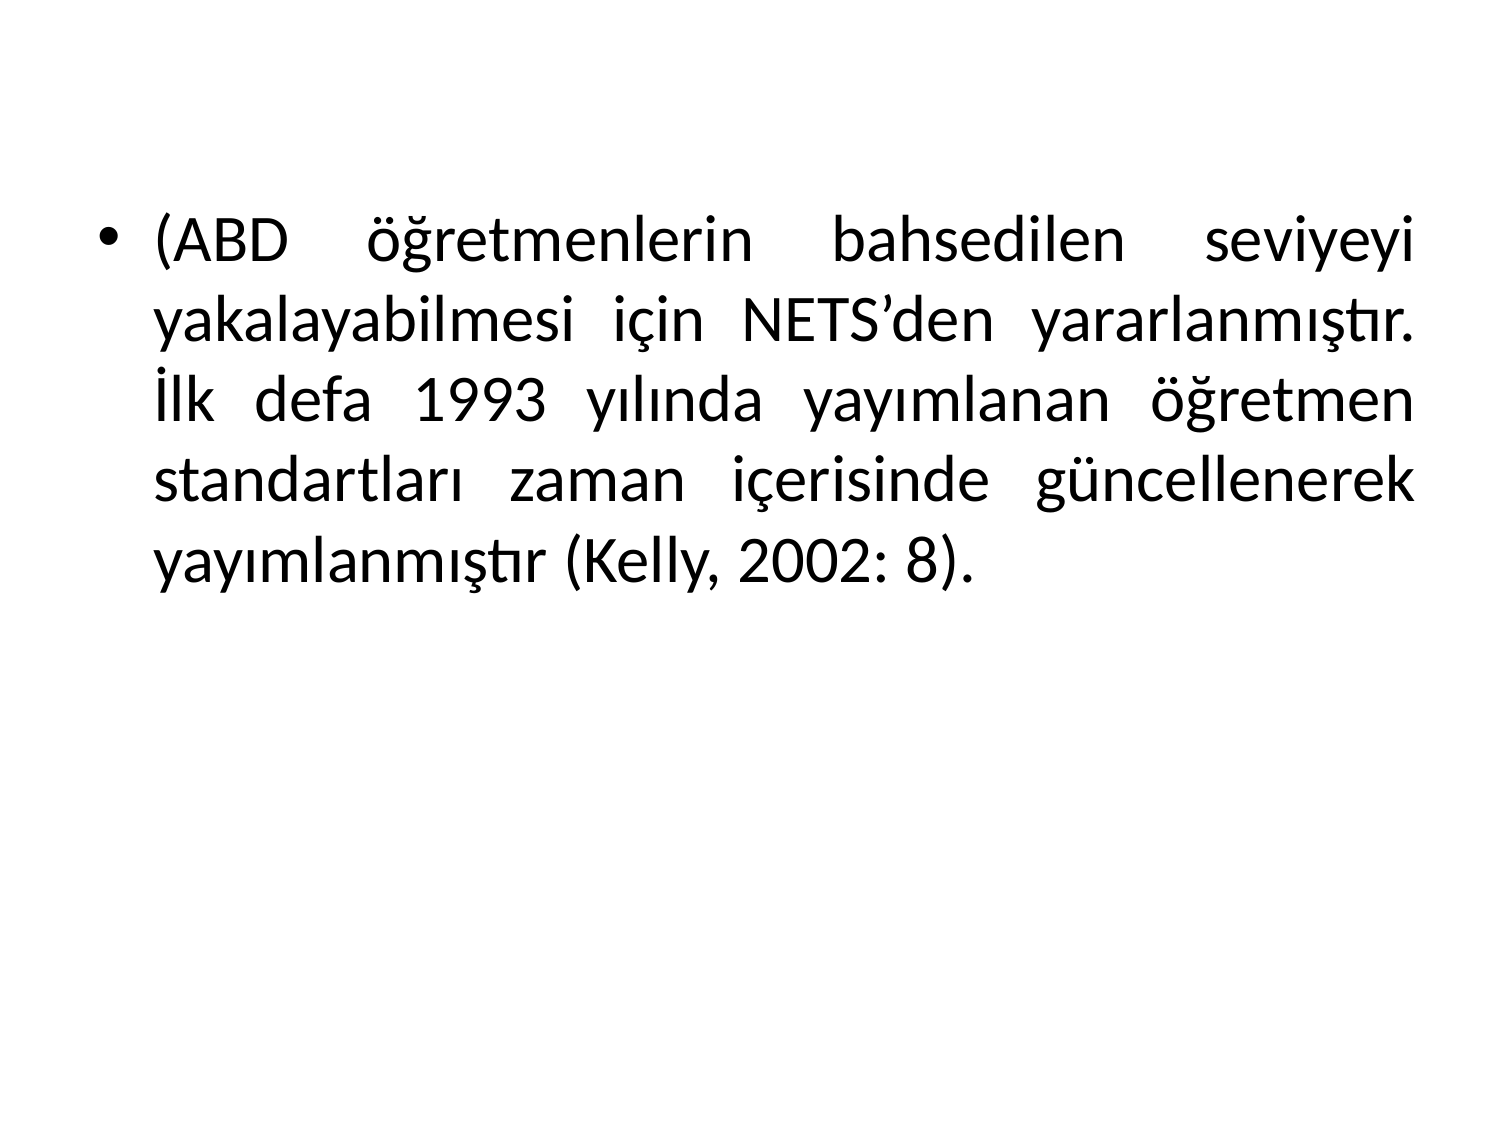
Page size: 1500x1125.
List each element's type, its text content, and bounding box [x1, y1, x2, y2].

list (ABD öğretmenlerin bahsedilen seviyeyi yakalayabilmesi için NETS’den yararlanmıştır. İlk defa 1993 yılında yayımlanan öğretmen standartları zaman içerisinde güncellenerek yayımlanmıştır (Kelly, 2002: 8). [82, 187, 1432, 930]
